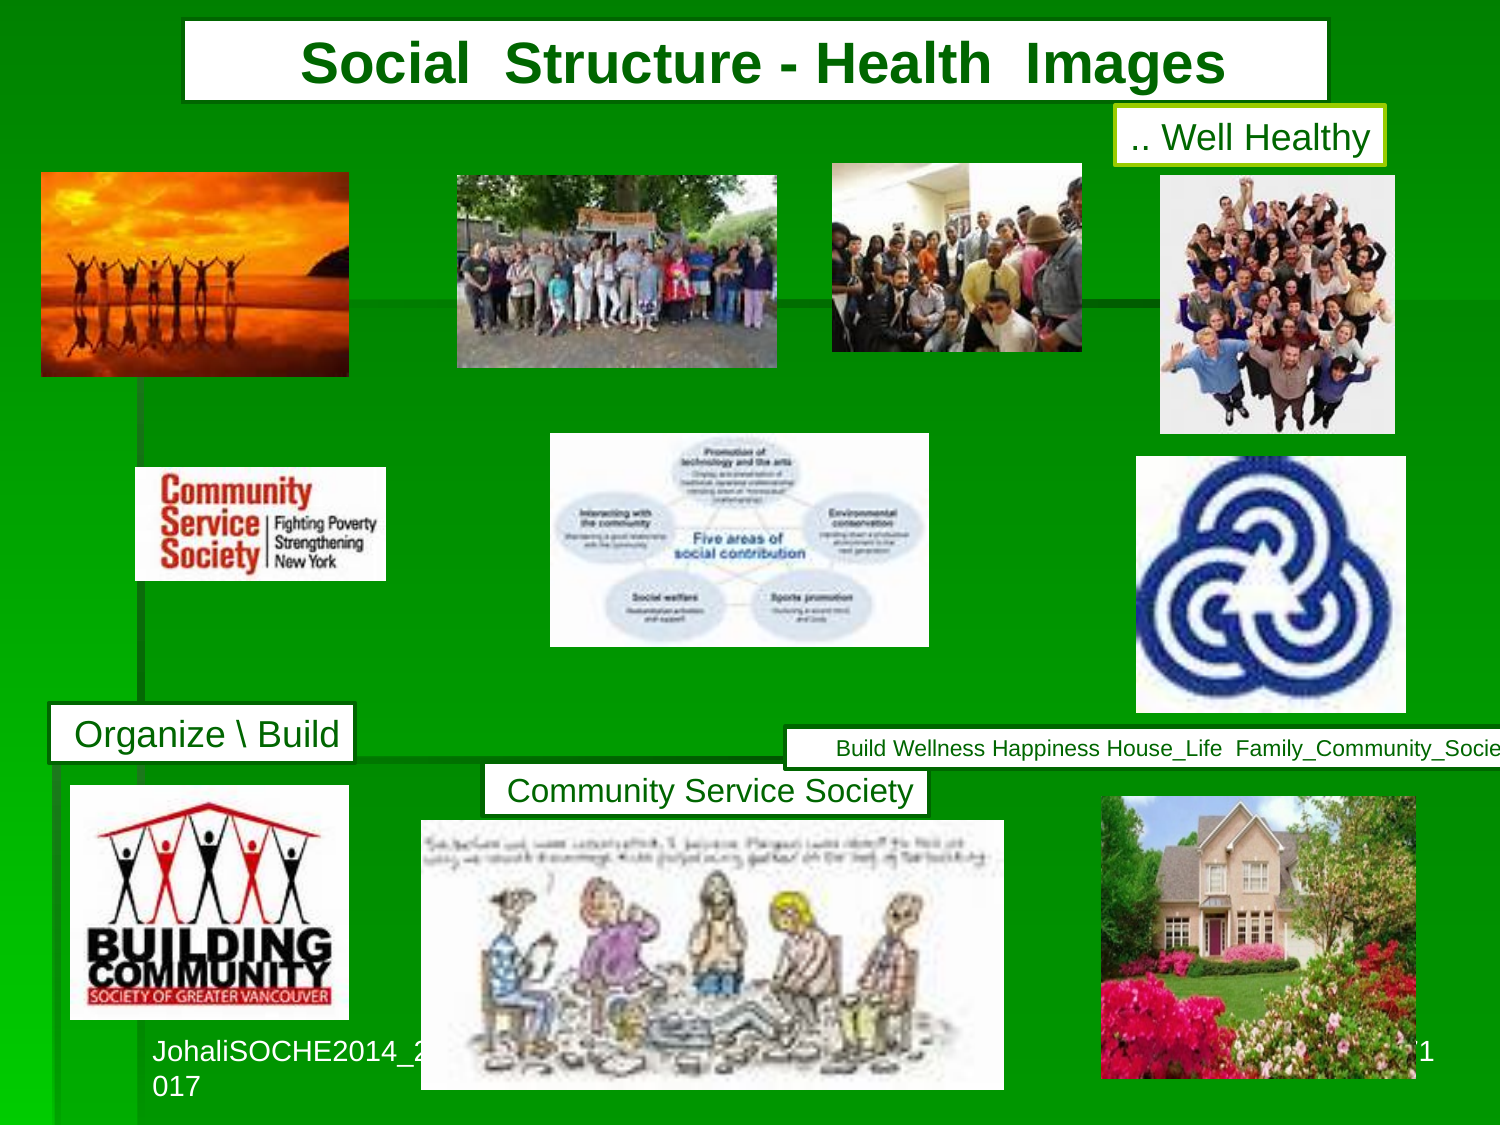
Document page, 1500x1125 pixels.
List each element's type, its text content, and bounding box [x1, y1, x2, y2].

picture [456, 175, 777, 368]
picture [135, 467, 386, 581]
footer CHS383 [562, 1024, 1038, 1103]
picture [41, 172, 349, 377]
picture [1101, 796, 1417, 1079]
text_box Community Service Society [480, 760, 931, 818]
picture [1159, 175, 1395, 434]
picture [421, 820, 1005, 1090]
picture [1136, 456, 1406, 714]
text_box Well Healthy .. [1113, 103, 1387, 167]
picture [70, 784, 349, 1020]
text_box Organize \ Build [47, 701, 357, 765]
title Social Structure - Health Images [181, 17, 1331, 104]
slide_number 71 [1137, 1024, 1451, 1103]
slide_number JohaliSOCHE2014_2017 [137, 1024, 450, 1103]
text_box Build Wellness Happiness House_Life Family_Community_Society [783, 724, 1500, 771]
picture [550, 433, 930, 647]
picture [831, 163, 1083, 352]
